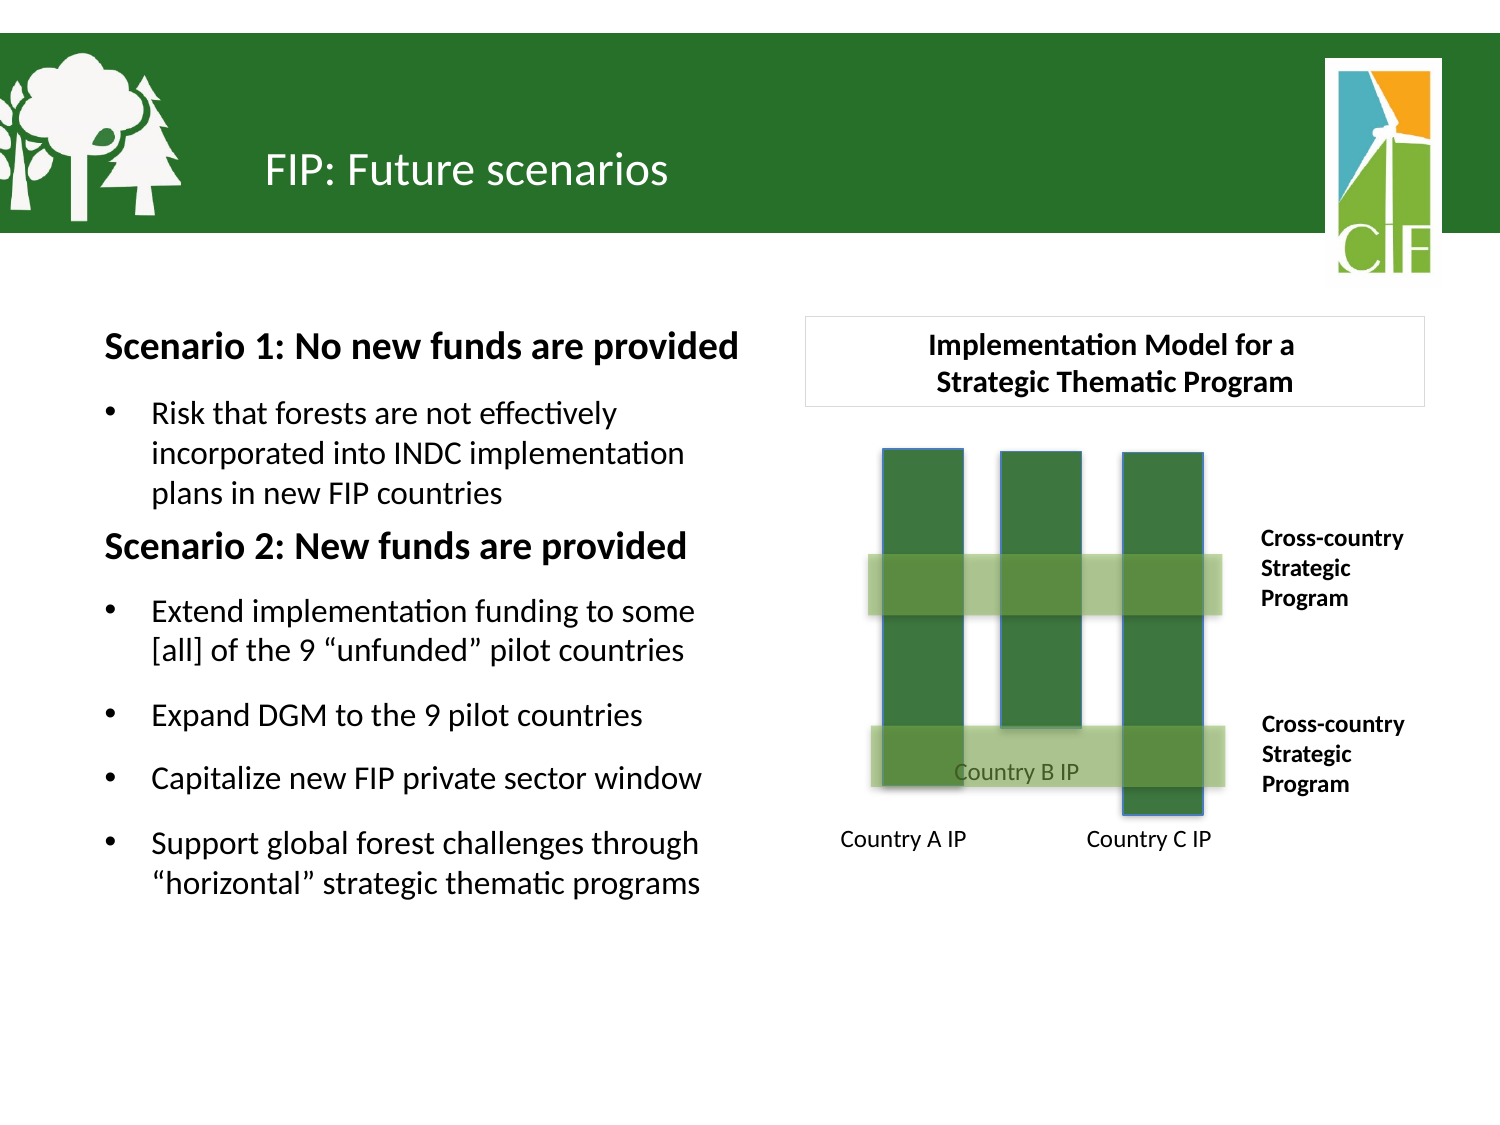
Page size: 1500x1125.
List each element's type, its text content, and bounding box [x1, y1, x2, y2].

title FIP: Future scenarios [249, 99, 1425, 233]
picture [0, 33, 1500, 288]
list Scenario 1: No new funds are provided Risk that forests are not effectively incorporated into INDC implementation plans in new FIP countries Scenario 2: New funds are provided Extend implementation funding to some [all] of the 9 “unfunded” pilot countries Expand DGM to the 9 pilot countries Capitalize new FIP private sector window Support global forest challenges through “horizontal” strategic thematic programs [89, 312, 769, 965]
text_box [805, 316, 1426, 853]
